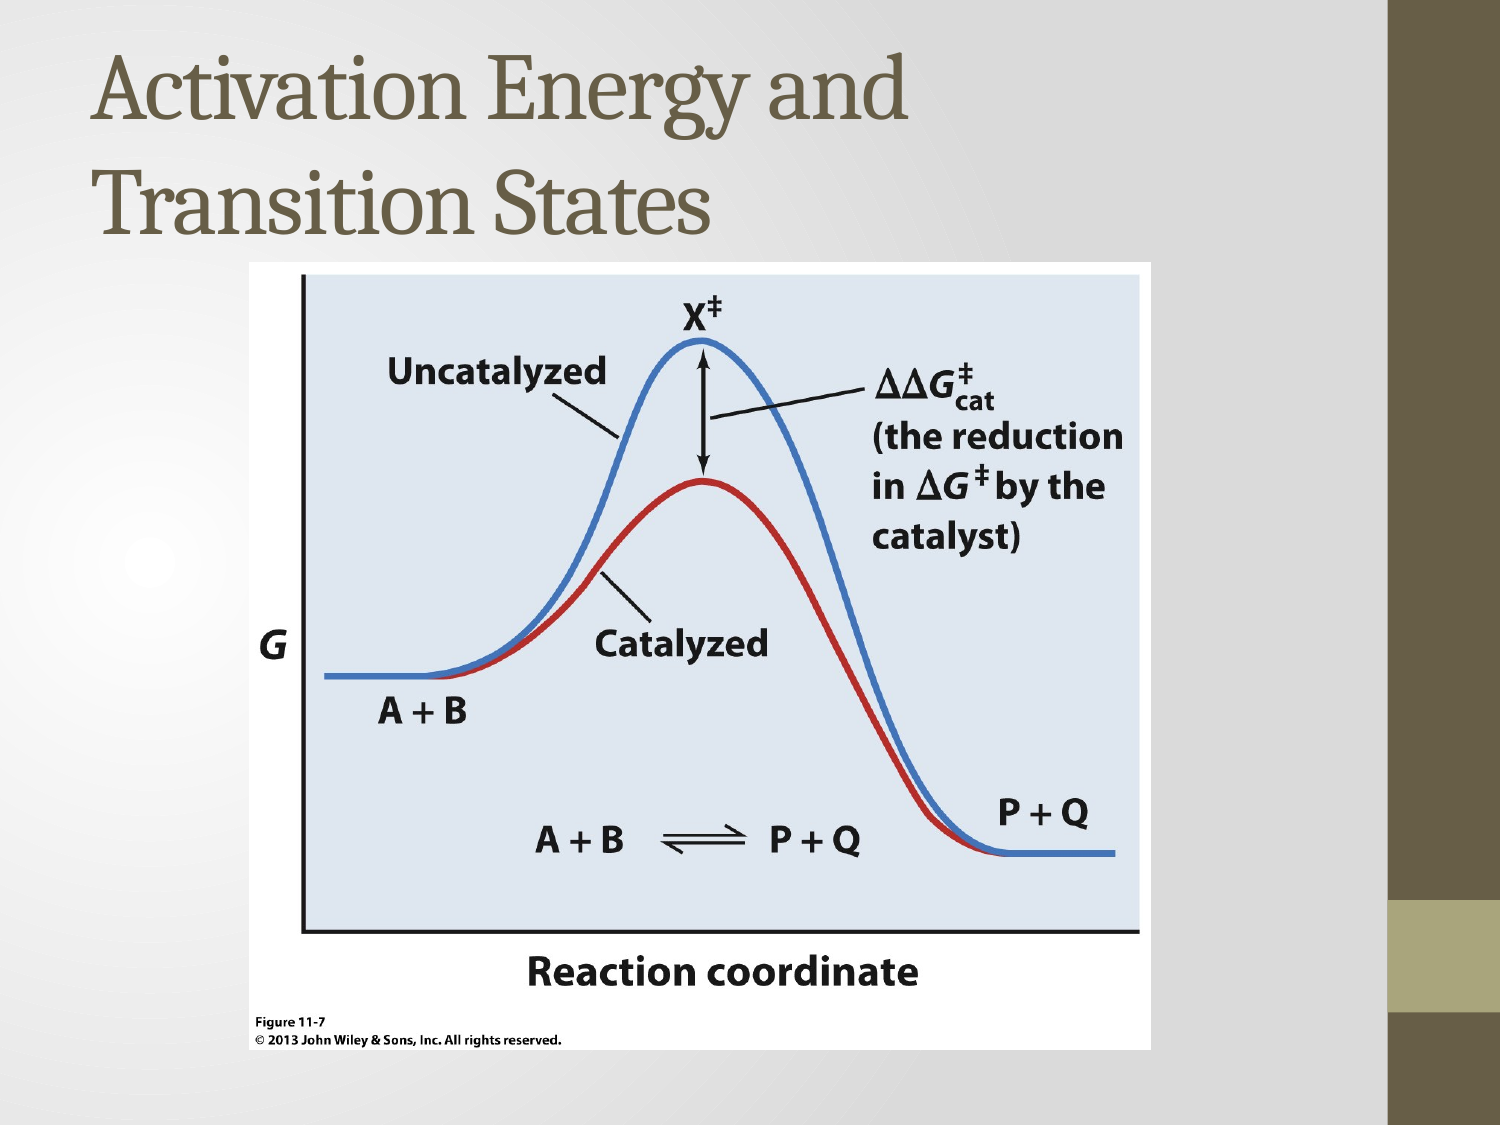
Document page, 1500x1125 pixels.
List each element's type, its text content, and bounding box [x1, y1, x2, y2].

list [248, 261, 1152, 1051]
title Activation Energy and Transition States [75, 45, 1325, 233]
